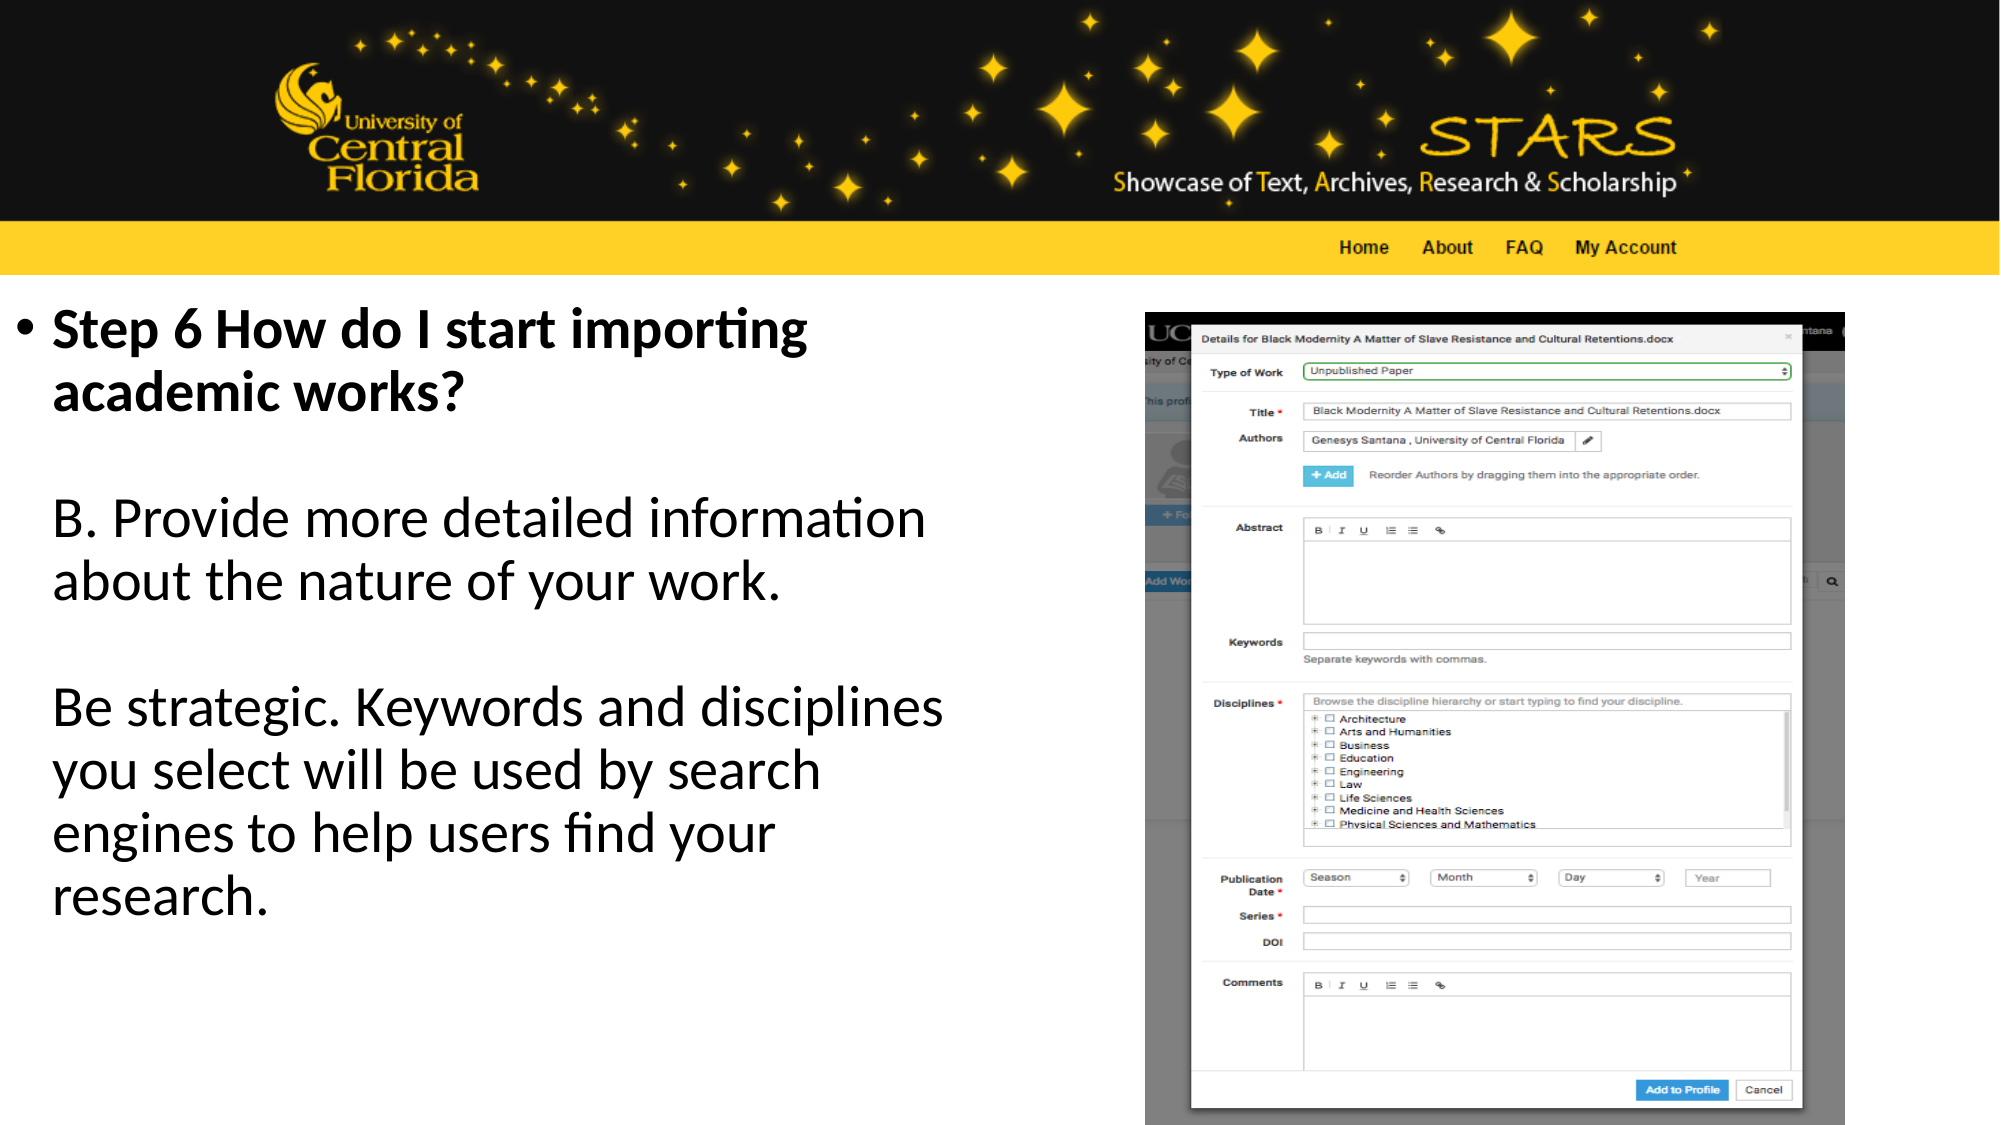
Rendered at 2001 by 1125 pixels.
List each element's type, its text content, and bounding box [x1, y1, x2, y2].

picture [1145, 312, 1845, 1125]
picture [0, 0, 2000, 275]
list Step 6 How do I start importing academic works? B. Provide more detailed information about the nature of your work. Be strategic. Keywords and disciplines you select will be used by search engines to help users find your research. [0, 290, 966, 1005]
